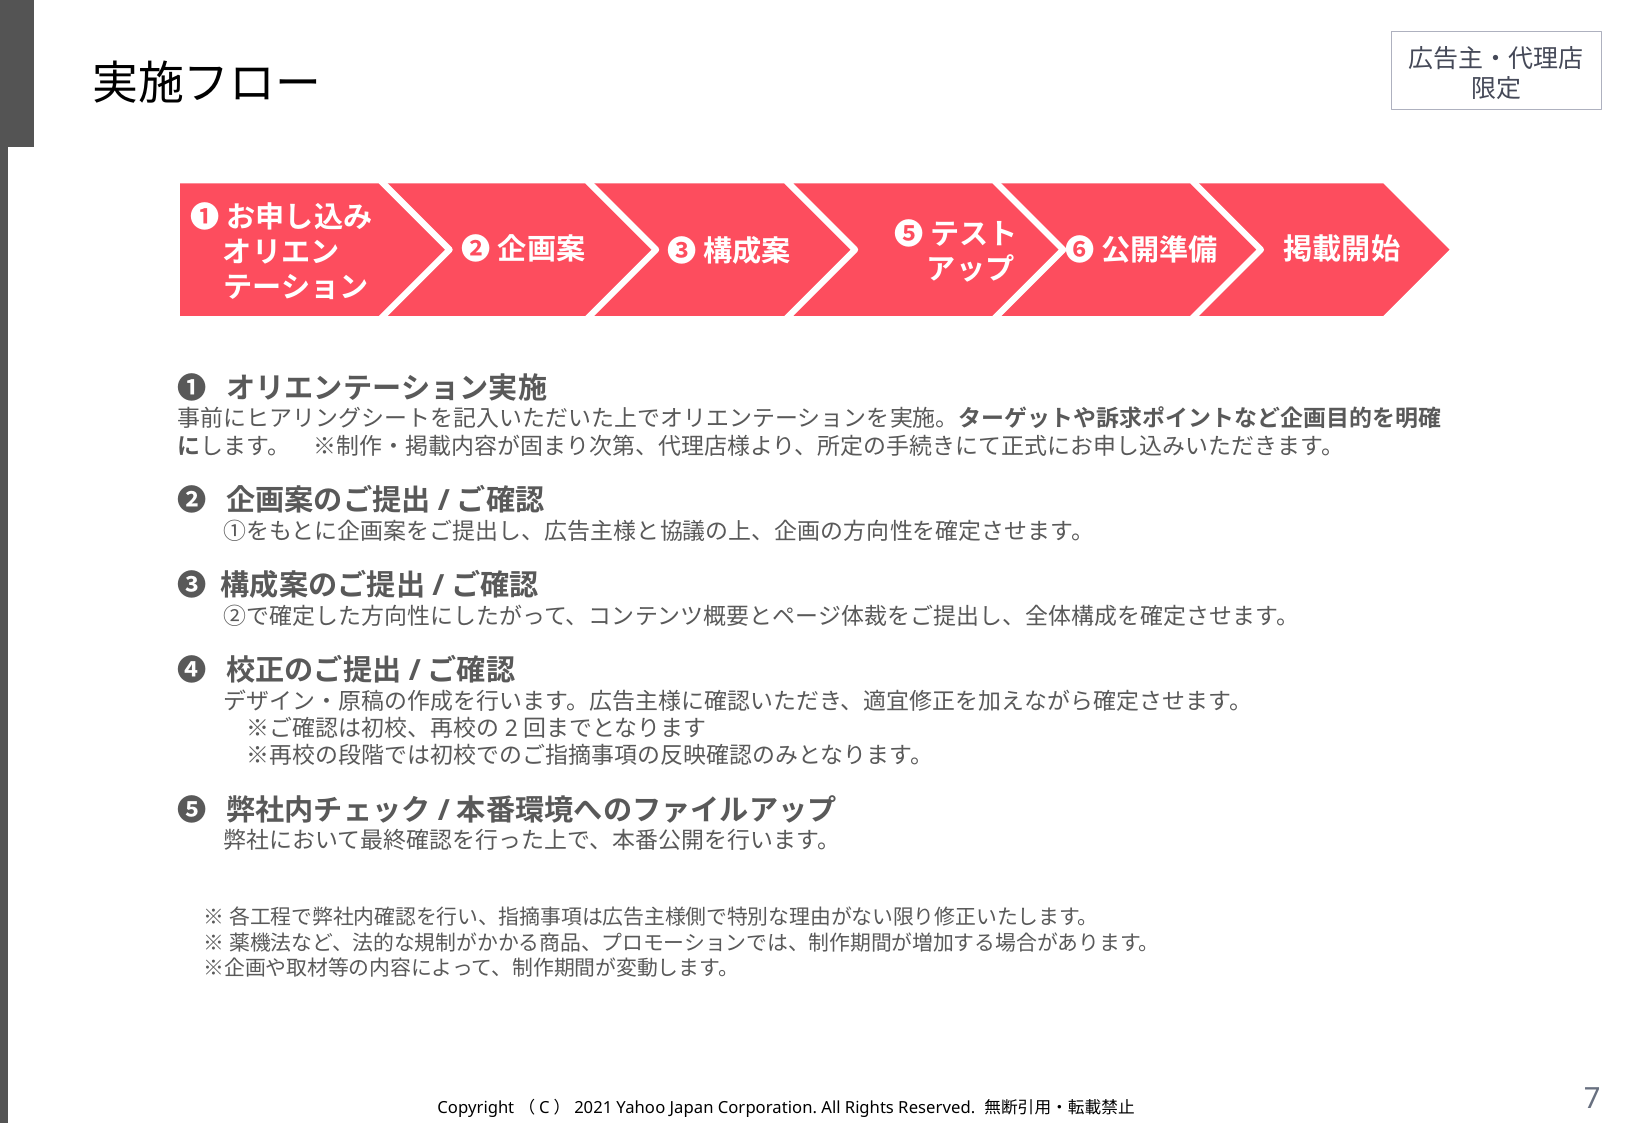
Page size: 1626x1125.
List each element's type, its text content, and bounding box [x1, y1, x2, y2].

text_box [1194, 178, 1431, 223]
text_box ❸構成案 [639, 224, 819, 275]
text_box [382, 178, 639, 322]
text_box ❺テスト アップ [866, 208, 1046, 293]
text_box ➊お申し込み オリエン テーション [127, 190, 436, 311]
text_box [995, 274, 1240, 322]
text_box 掲載開始 [1252, 223, 1432, 273]
text_box [174, 178, 393, 190]
text_box [1192, 224, 1457, 322]
text_box [996, 178, 1238, 223]
text_box ❶ オリエンテーション実施 事前にヒアリングシートを記入いただいた上でオリエンテーションを実施。ターゲットや訴求ポイントなど企画目的を明確にします。 ※制作・掲載内容が固まり次第、代理店様より、所定の手続きにて正式にお申し込みいただきます。 ❷ 企画案のご提出/ご確認 ①をもとに企画案をご提出し、広告主様と協議の上、企画の方向性を確定させます。 ❸ 構成案のご提出/ご確認 ②で確定した方向性にしたがって、コンテンツ概要とページ体裁をご提出し、全体構成を確定させます。 ❹ 校正のご提出/ご確認 デザイン・原稿の作成を行います。広告主様に確認いただき、適宜修正を加えながら確定させます。 ※ご確認は初校、再校の2回までとなります ※再校の段階では初校でのご指摘事項の反映確認のみとなります。 ❺ 弊社内チェック/本番環境へのファイルアップ 弊社において最終確認を行った上で、本番公開を行います。 [162, 361, 1468, 861]
text_box ※各工程で弊社内確認を行い、指摘事項は広告主様側で特別な理由がない限り修正いたします。 ※薬機法など、法的な規制がかかる商品、プロモーションでは、制作期間が増加する場合があります。 ※企画や取材等の内容によって、制作期間が変動します。 [188, 896, 1625, 987]
title 実施フロー [77, 46, 1389, 118]
text_box ❻公開準備 [1029, 223, 1255, 274]
text_box [788, 178, 1025, 322]
text_box [174, 311, 392, 322]
text_box [588, 178, 858, 322]
footer Copyright（C）2021 Yahoo Japan Corporation. All Rights Reserved. 無断引用・転載禁止 [422, 1089, 1167, 1125]
text_box ❷企画案 [416, 223, 632, 273]
